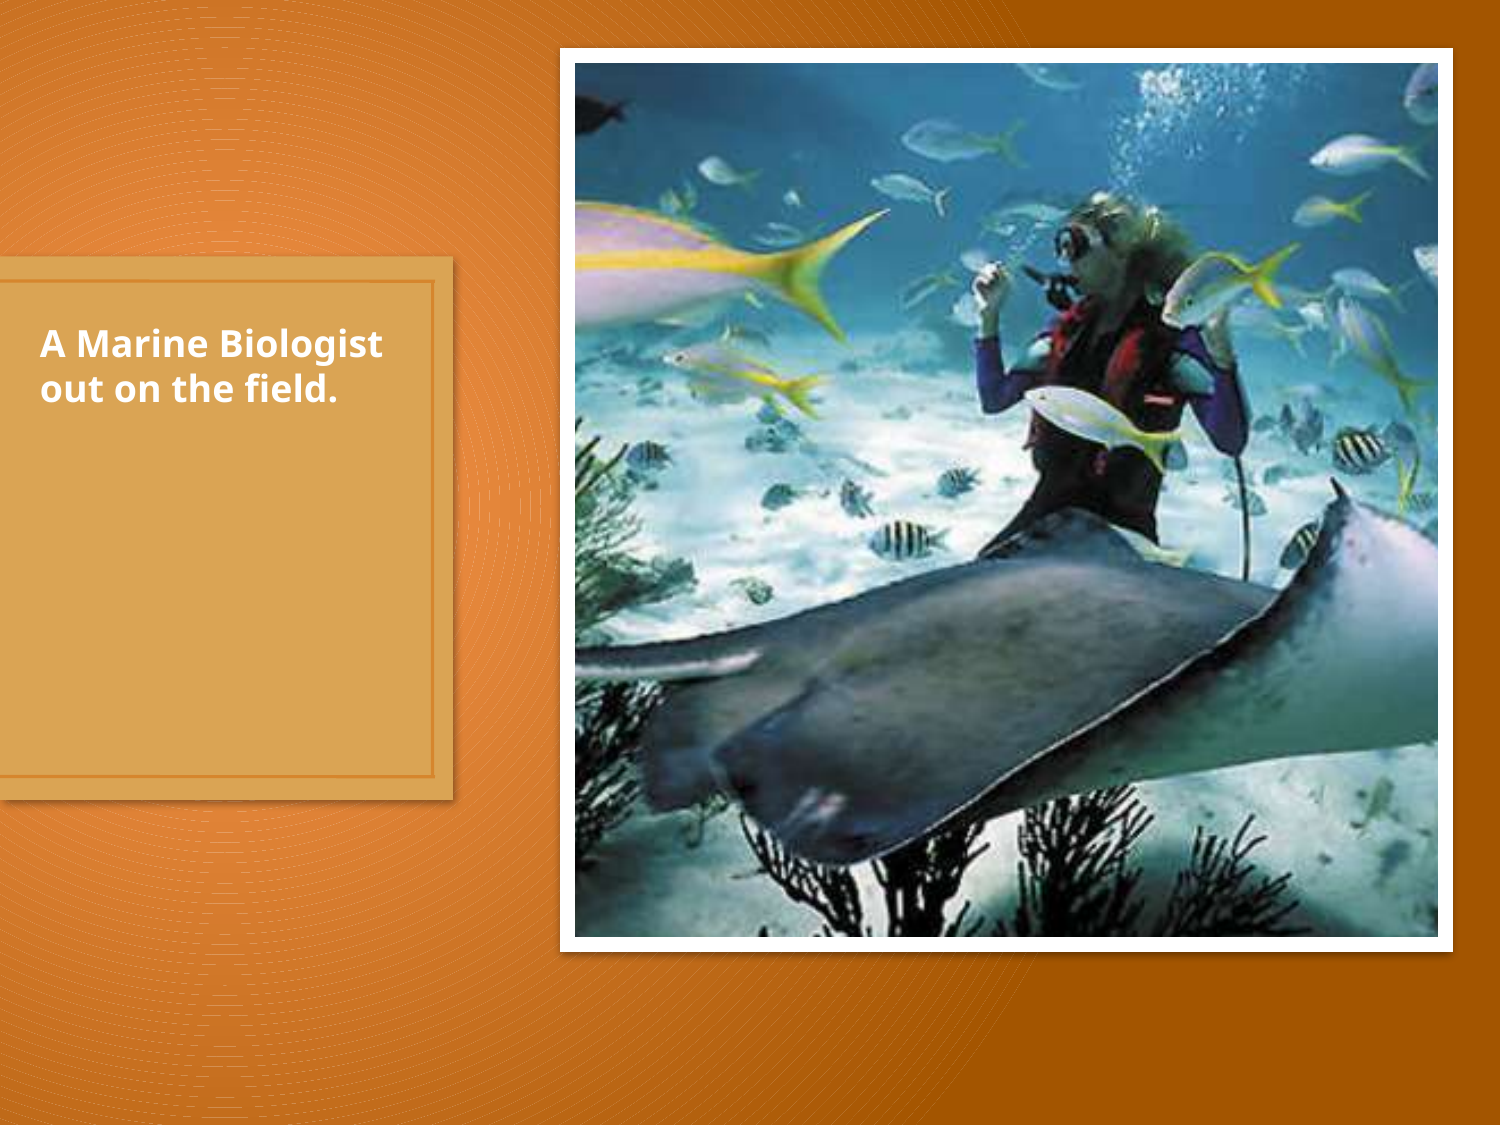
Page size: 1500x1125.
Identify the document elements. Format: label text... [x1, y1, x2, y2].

picture [574, 62, 1439, 938]
list A Marine Biologist out on the field. [24, 312, 415, 538]
